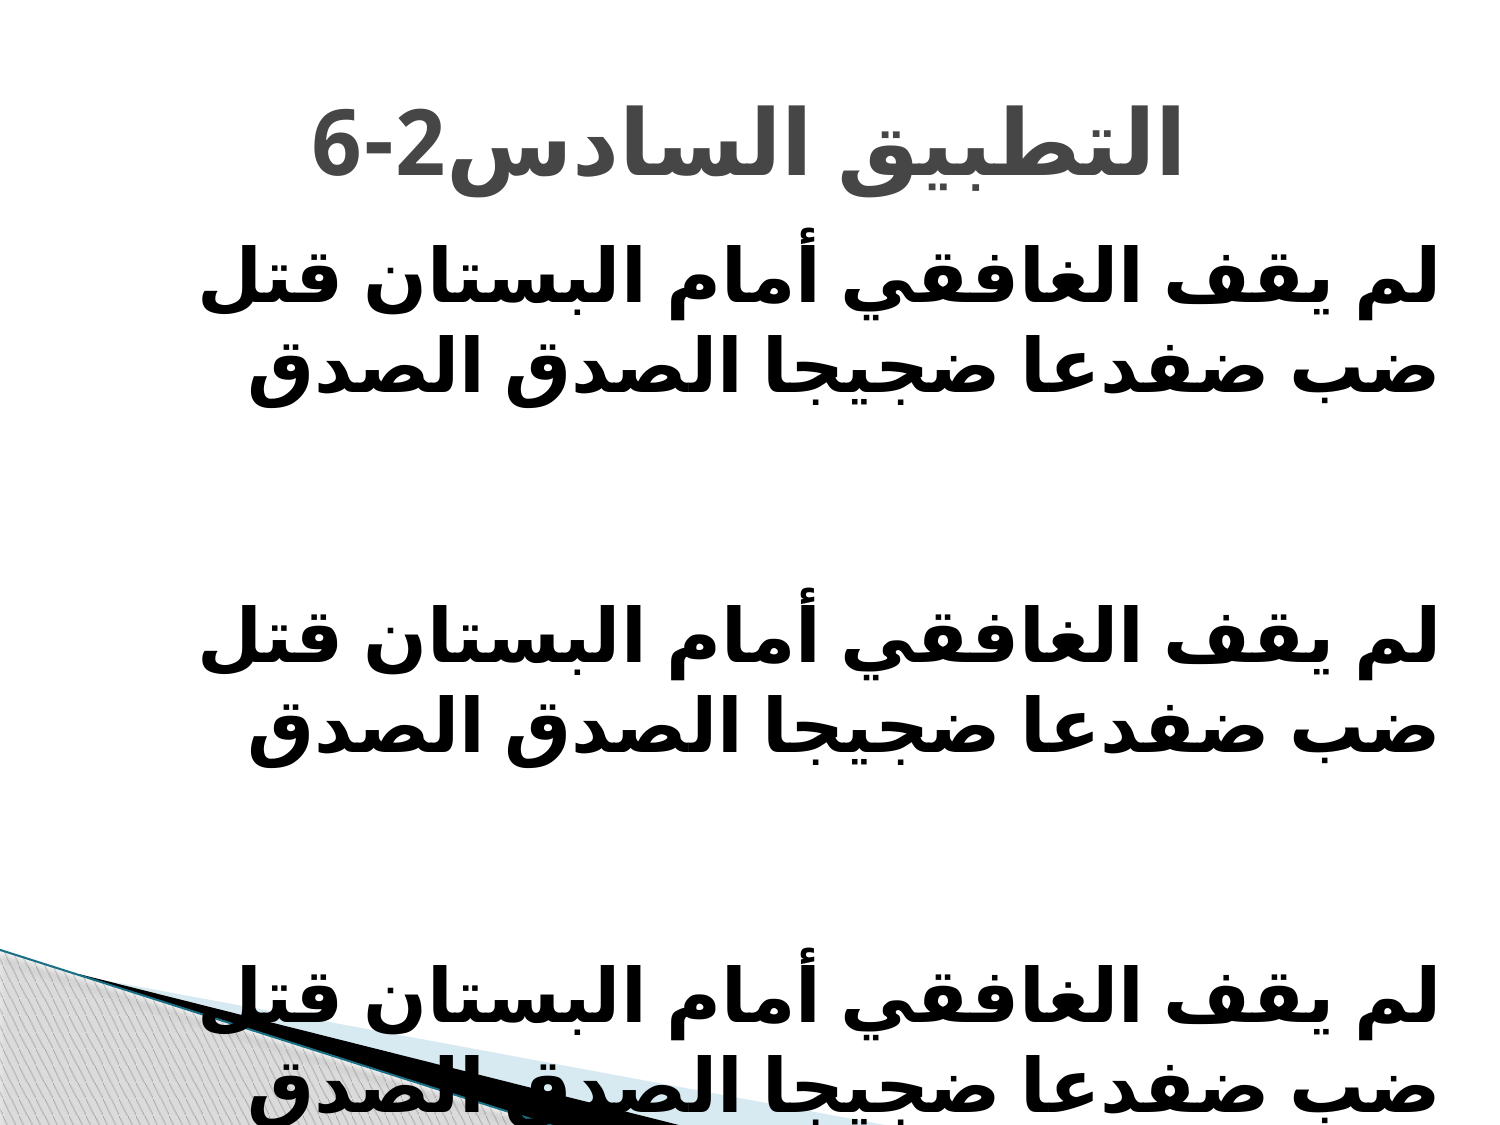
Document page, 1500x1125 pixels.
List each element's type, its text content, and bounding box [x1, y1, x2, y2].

title التطبيق السادس2-6 [75, 45, 1425, 233]
list لم يقف الغافقي أمام البستان قتل ضب ضفدعا ضجيجا الصدق الصدق لم يقف الغافقي أمام البستان قتل ضب ضفدعا ضجيجا الصدق الصدق لم يقف الغافقي أمام البستان قتل ضب ضفدعا ضجيجا الصدق الصدق [22, 219, 1471, 1125]
